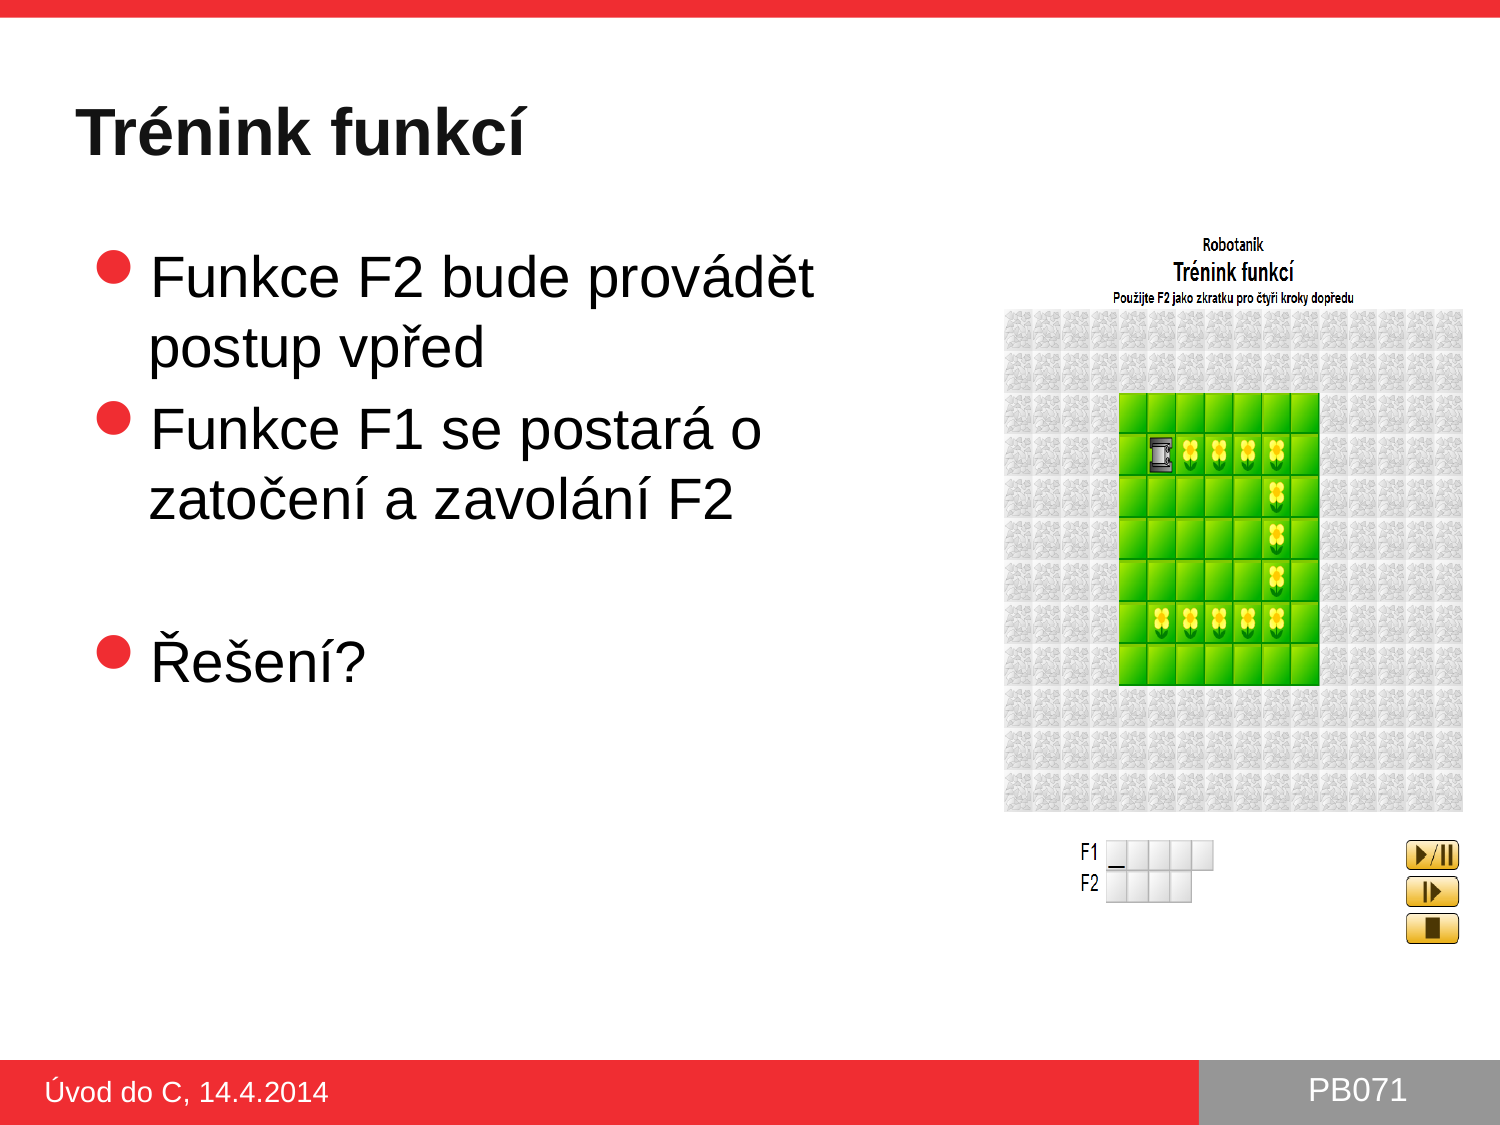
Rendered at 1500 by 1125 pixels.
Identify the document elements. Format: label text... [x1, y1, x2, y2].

title Trénink funkcí [75, 45, 1471, 208]
list Funkce F2 bude provádět postup vpřed Funkce F1 se postará o zatočení a zavolání F2 Řešení? [76, 231, 963, 1024]
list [987, 224, 1476, 963]
footer Úvod do C, 14.4.2014 [29, 1065, 1199, 1125]
